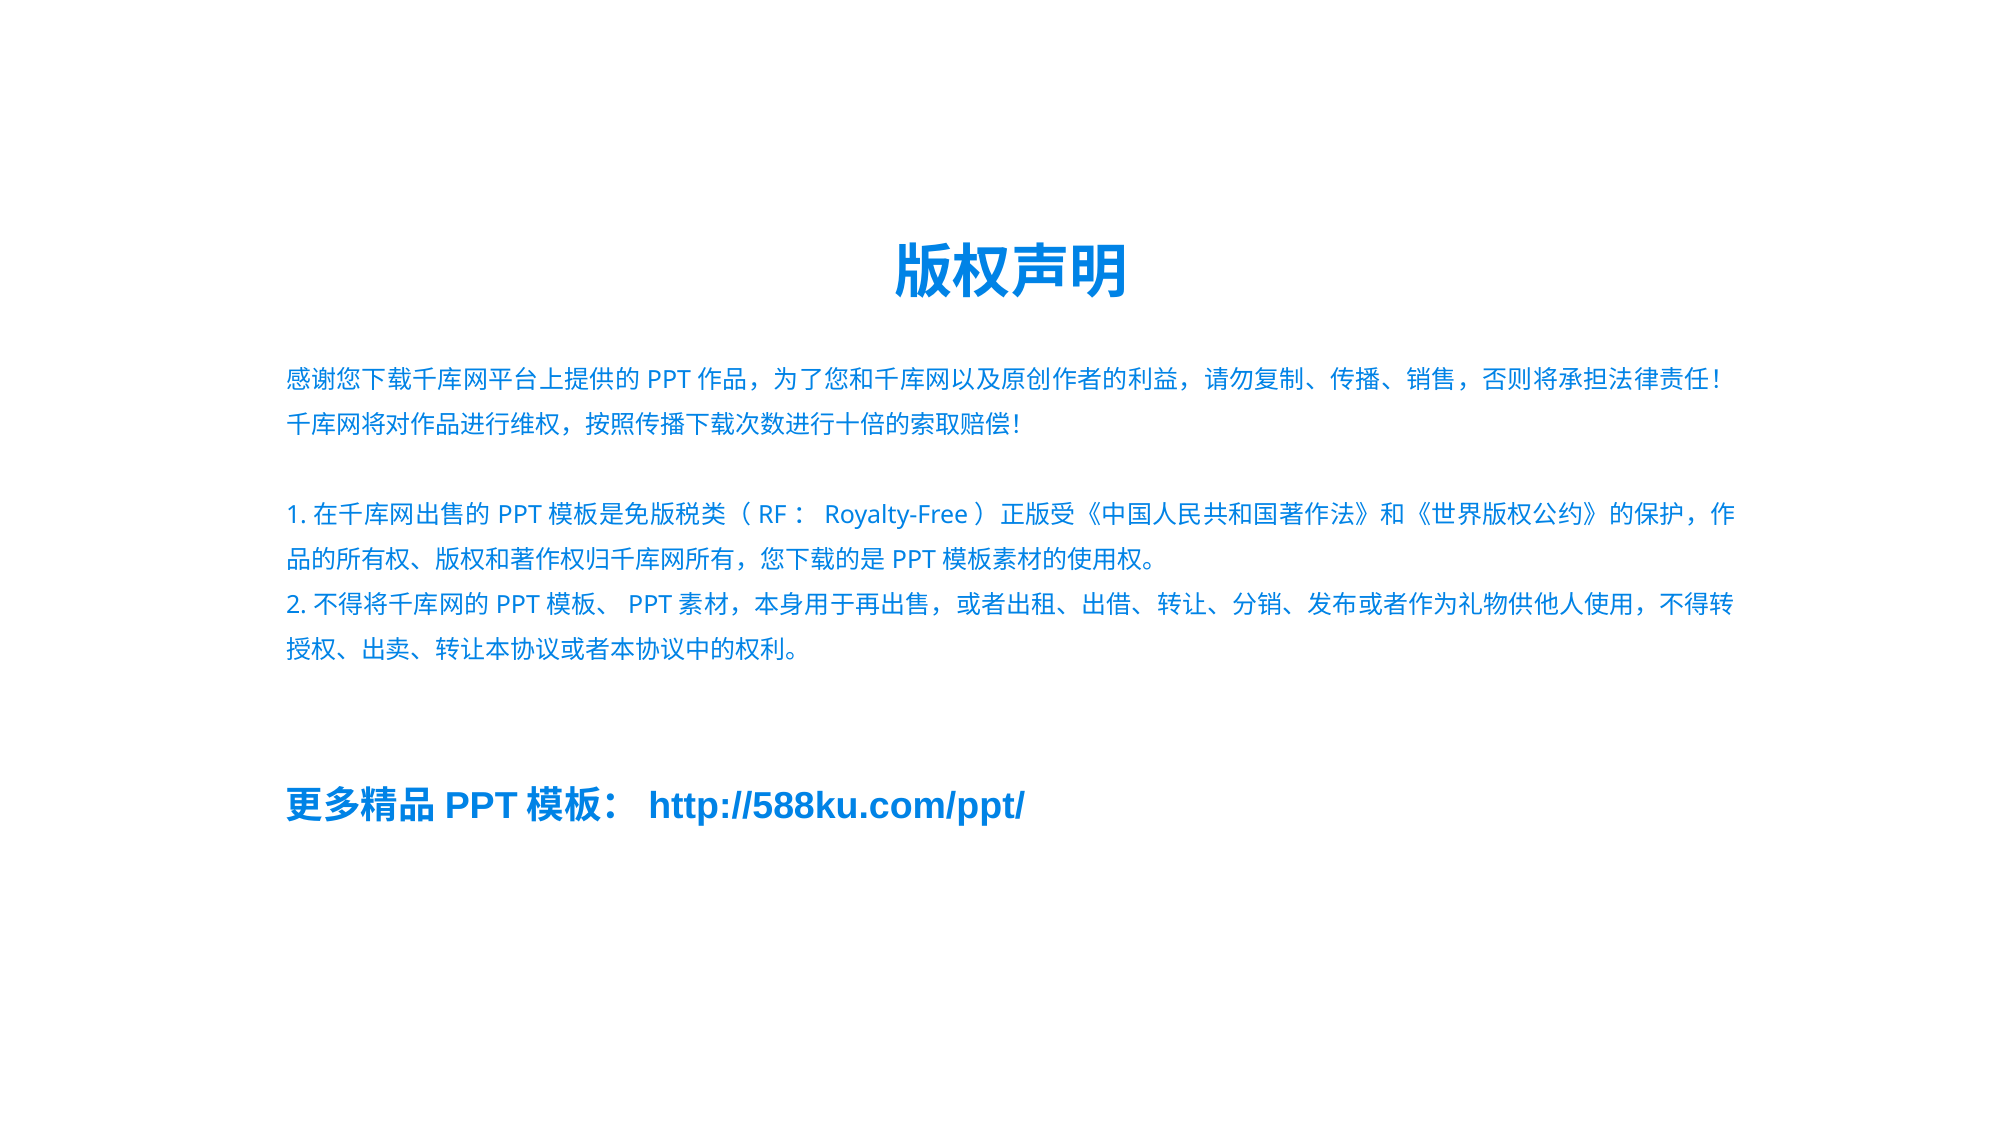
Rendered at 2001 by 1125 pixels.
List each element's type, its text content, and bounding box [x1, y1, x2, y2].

text_box 更多精品PPT模板：http://588ku.com/ppt/ [271, 774, 1469, 834]
text_box 版权声明 感谢您下载千库网平台上提供的PPT作品，为了您和千库网以及原创作者的利益，请勿复制、传播、销售，否则将承担法律责任！千库网将对作品进行维权，按照传播下载次数进行十倍的索取赔偿！ 1.在千库网出售的PPT模板是免版税类（RF：Royalty-Free）正版受《中国人民共和国著作法》和《世界版权公约》的保护，作品的所有权、版权和著作权归千库网所有，您下载的是PPT模板素材的使用权。 2.不得将千库网的PPT模板、PPT素材，本身用于再出售，或者出租、出借、转让、分销、发布或者作为礼物供他人使用，不得转授权、出卖、转让本协议或者本协议中的权利。 [271, 191, 1752, 716]
